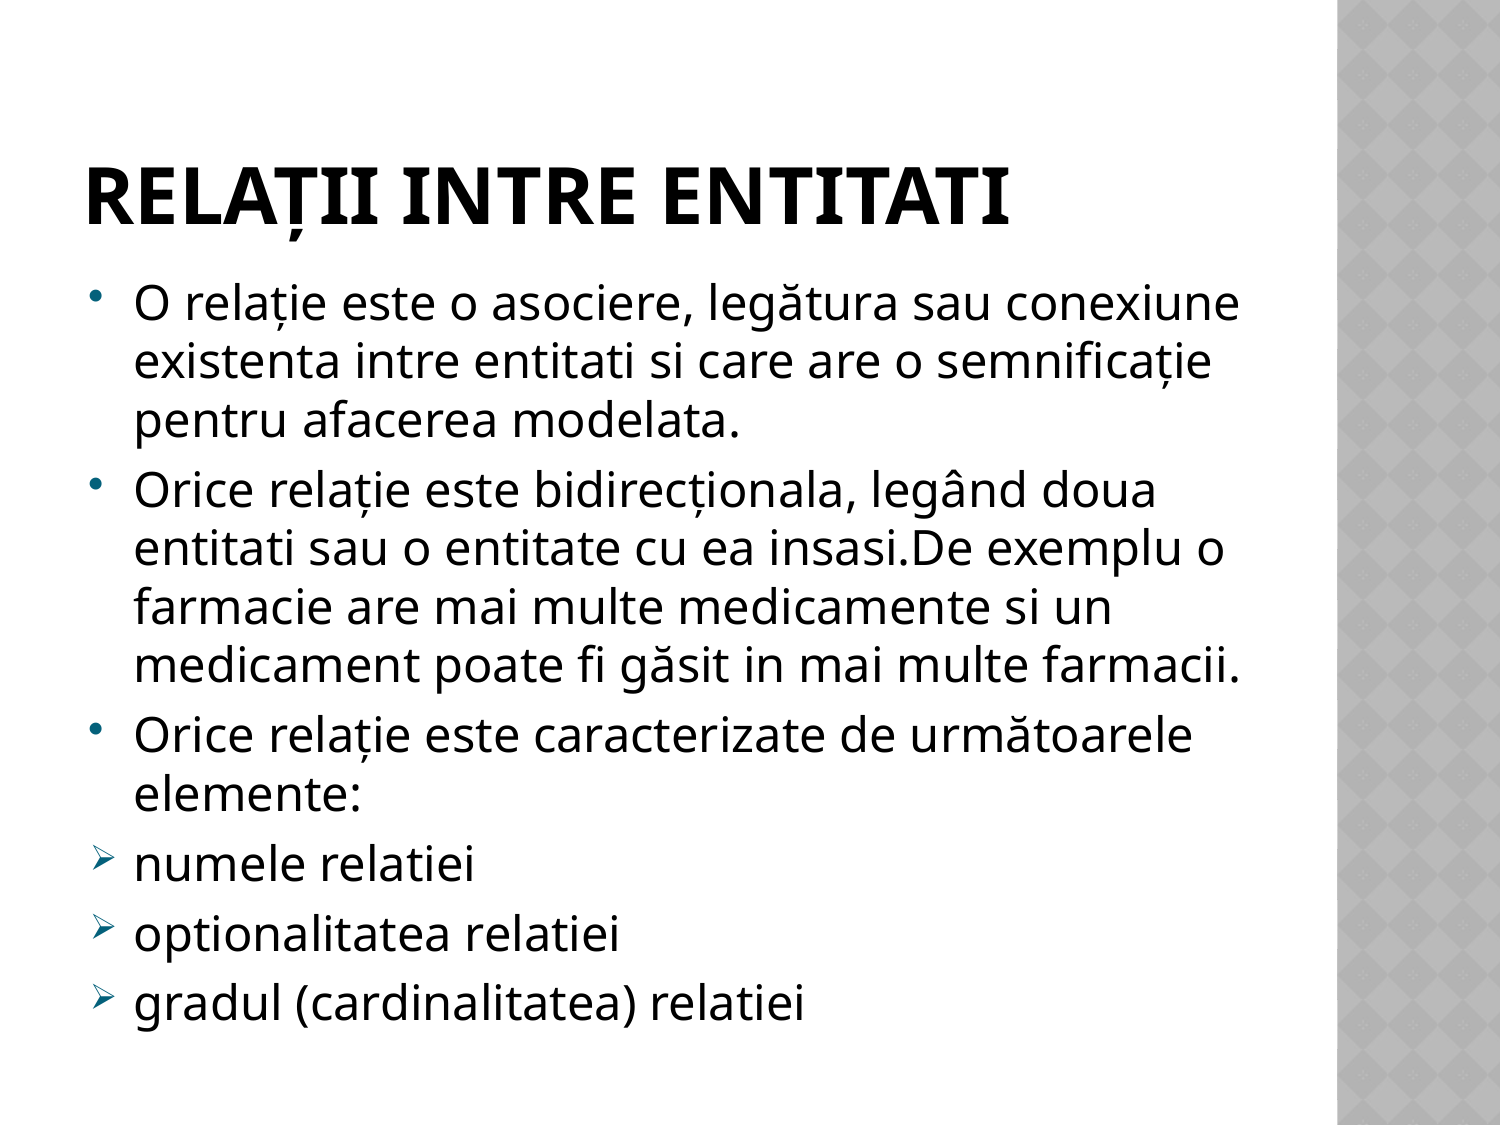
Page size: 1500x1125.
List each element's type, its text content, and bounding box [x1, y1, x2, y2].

title Relații intre entitati [75, 52, 1263, 240]
list O relație este o asociere, legătura sau conexiune existenta intre entitati si care are o semnificație pentru afacerea modelata. Orice relație este bidirecționala, legând doua entitati sau o entitate cu ea insasi.De exemplu o farmacie are mai multe medicamente si un medicament poate fi găsit in mai multe farmacii. Orice relație este caracterizate de următoarele elemente: numele relatiei optionalitatea relatiei gradul (cardinalitatea) relatiei [75, 264, 1263, 1059]
